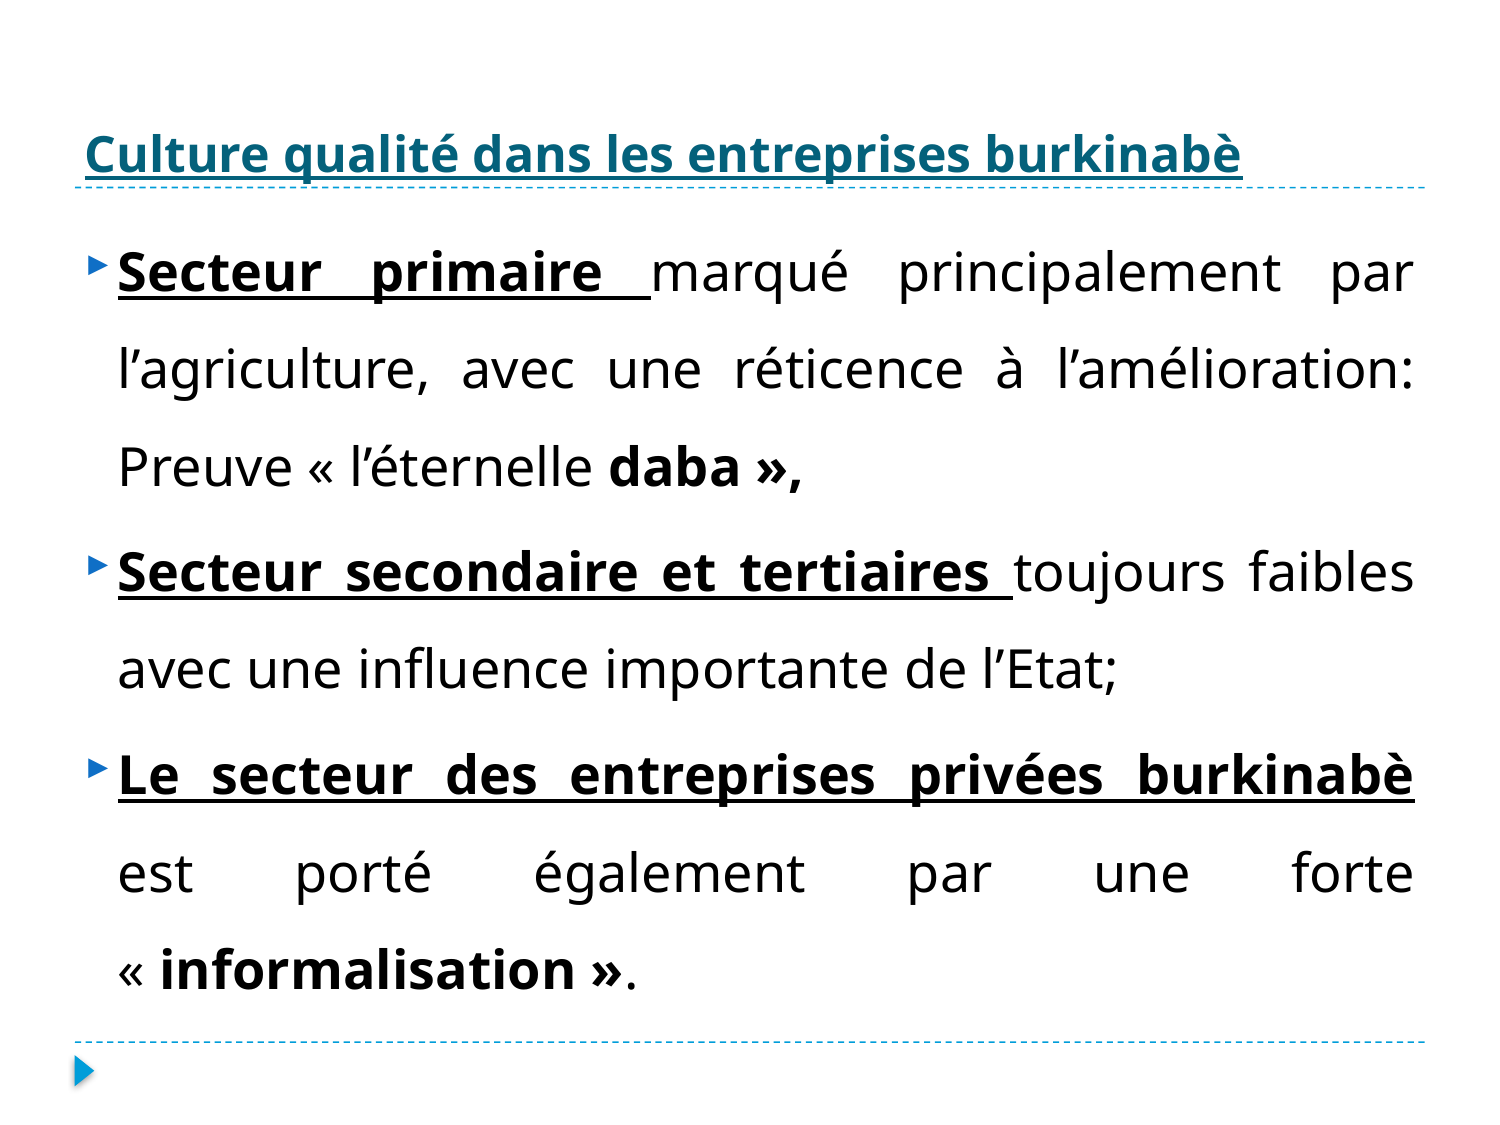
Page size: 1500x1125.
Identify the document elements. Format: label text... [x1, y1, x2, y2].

title Culture qualité dans les entreprises burkinabè [75, 24, 1425, 188]
list Secteur primaire marqué principalement par l’agriculture, avec une réticence à l’amélioration: Preuve « l’éternelle daba », Secteur secondaire et tertiaires toujours faibles avec une influence importante de l’Etat; Le secteur des entreprises privées burkinabè est porté également par une forte « informalisation ». [75, 200, 1425, 1010]
